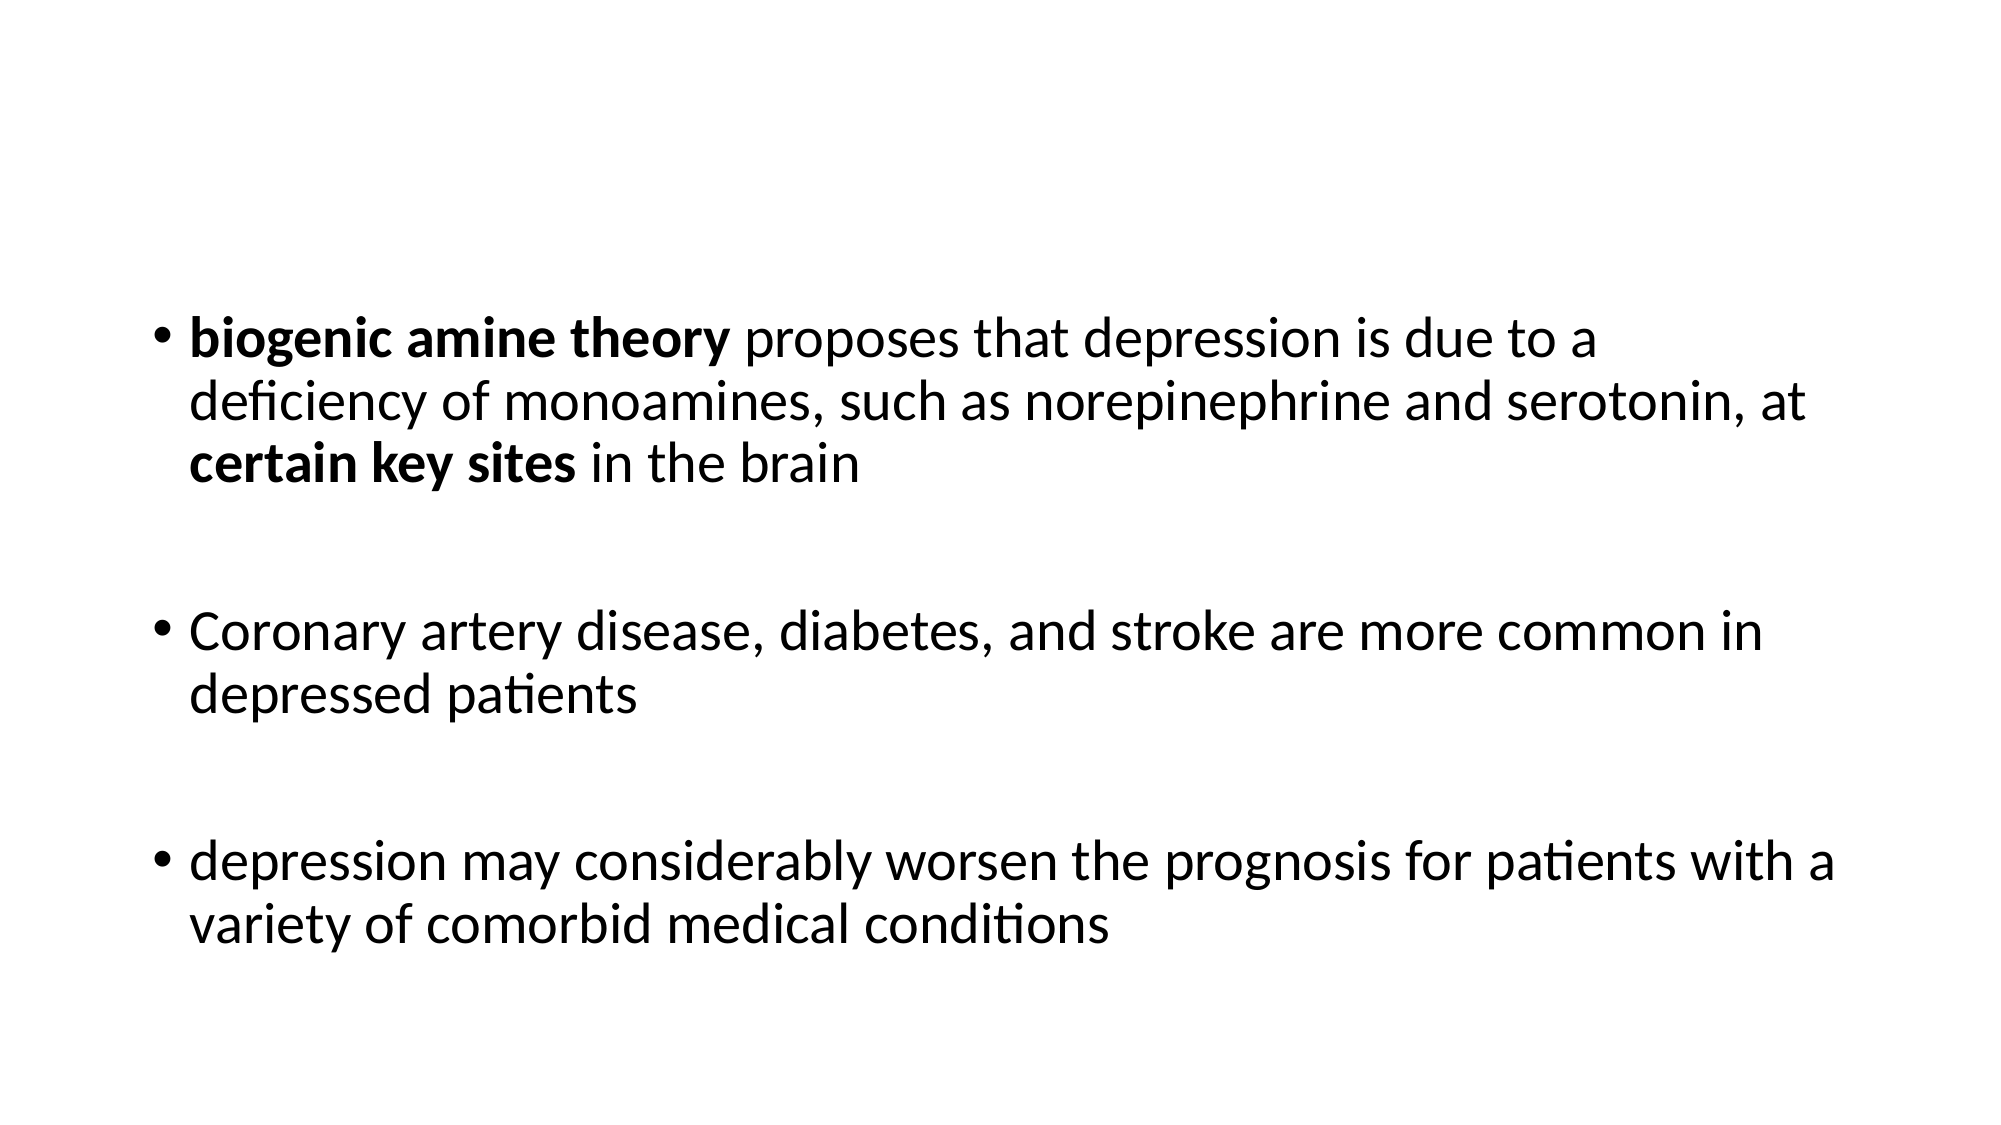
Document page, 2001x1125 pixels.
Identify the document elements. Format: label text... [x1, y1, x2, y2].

list biogenic amine theory proposes that depression is due to a deficiency of monoamines, such as norepinephrine and serotonin, at certain key sites in the brain Coronary artery disease, diabetes, and stroke are more common in depressed patients depression may considerably worsen the prognosis for patients with a variety of comorbid medical conditions [137, 299, 1863, 1014]
